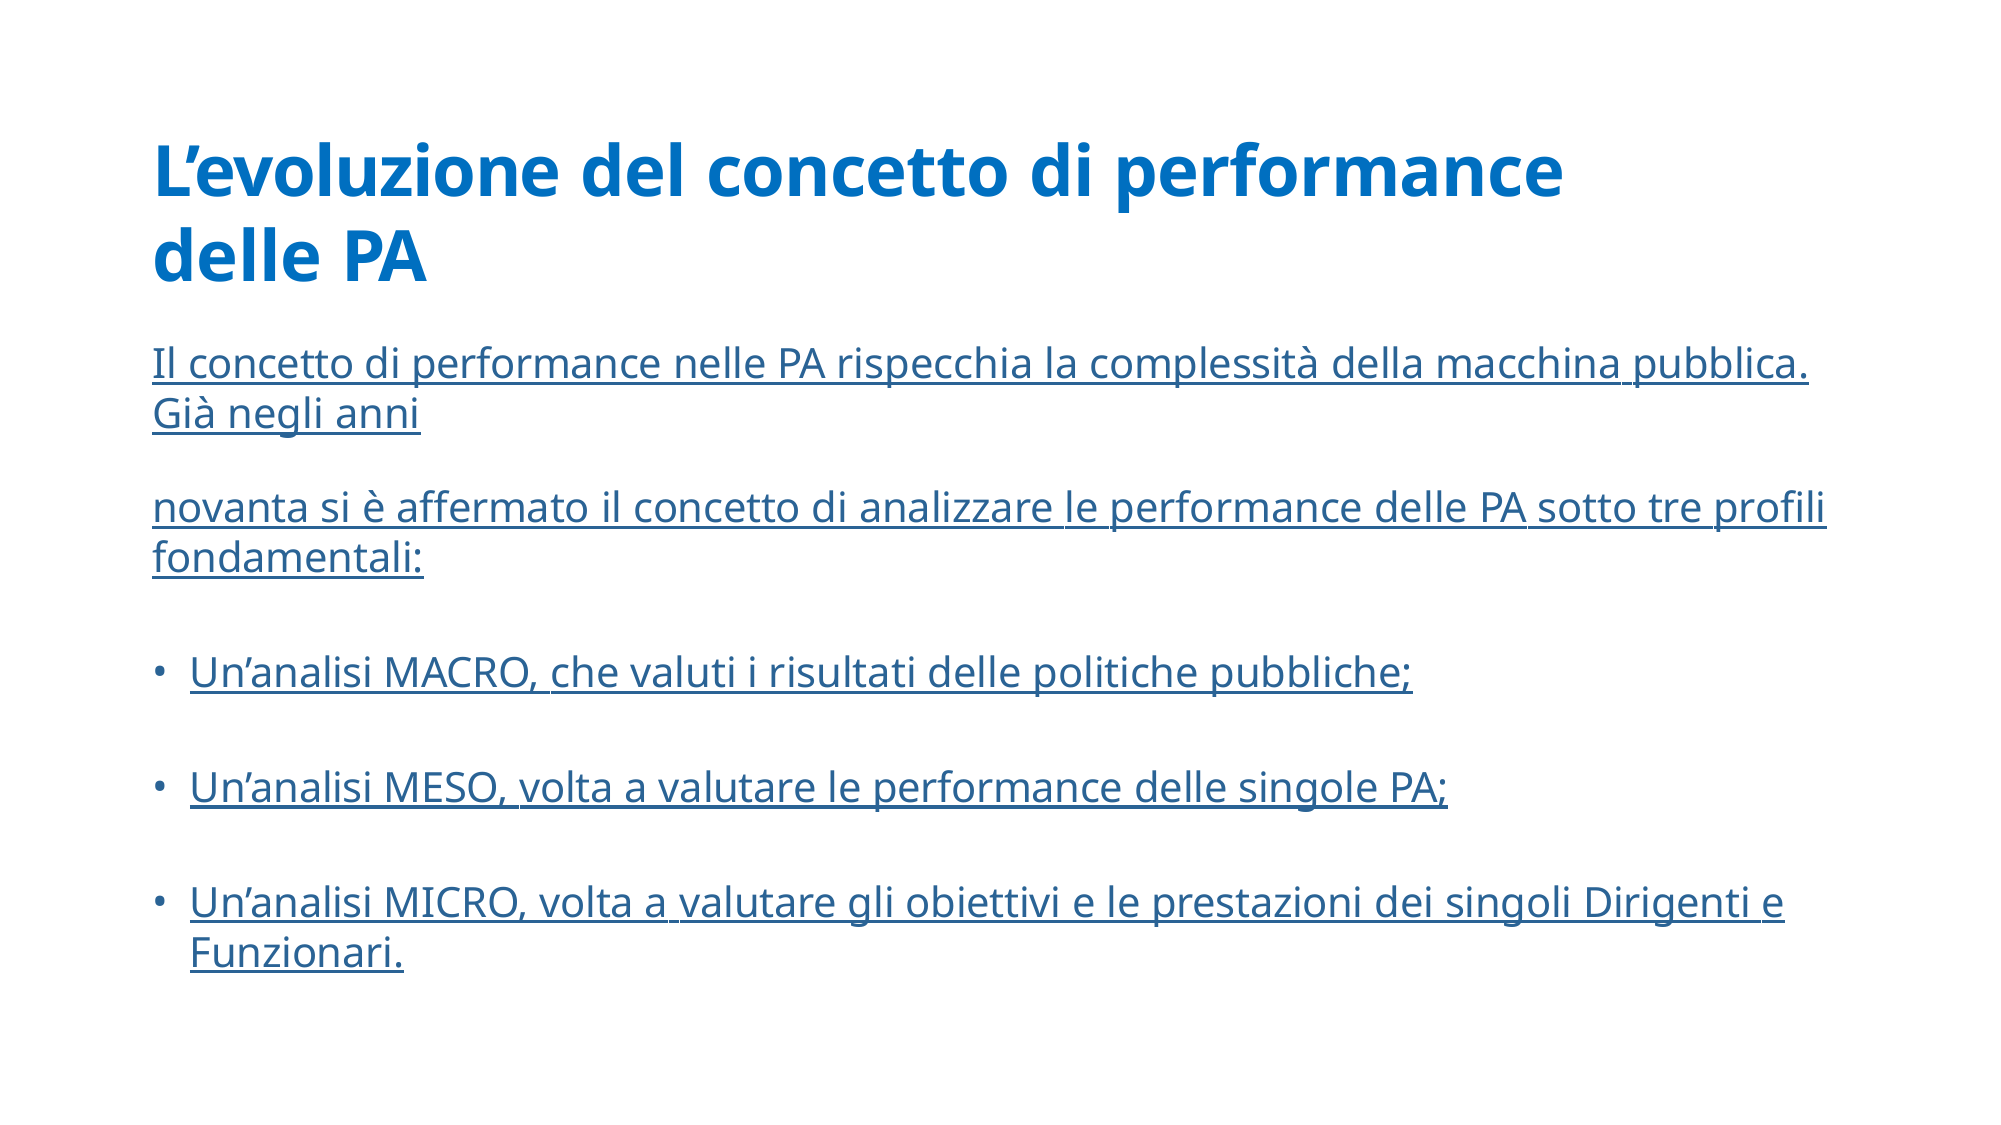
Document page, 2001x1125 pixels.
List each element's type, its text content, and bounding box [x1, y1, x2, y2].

title L’evoluzione del concetto di performance delle PA [150, 124, 1604, 314]
text_box Il concetto di performance nelle PA rispecchia la complessità della macchina pubblica. Già negli anni novanta si è affermato il concetto di analizzare le performance delle PA sotto tre profili fondamentali: Un’analisi MACRO, che valuti i risultati delle politiche pubbliche; Un’analisi MESO, volta a valutare le performance delle singole PA; Un’analisi MICRO, volta a valutare gli obiettivi e le prestazioni dei singoli Dirigenti e Funzionari. [150, 334, 1832, 976]
